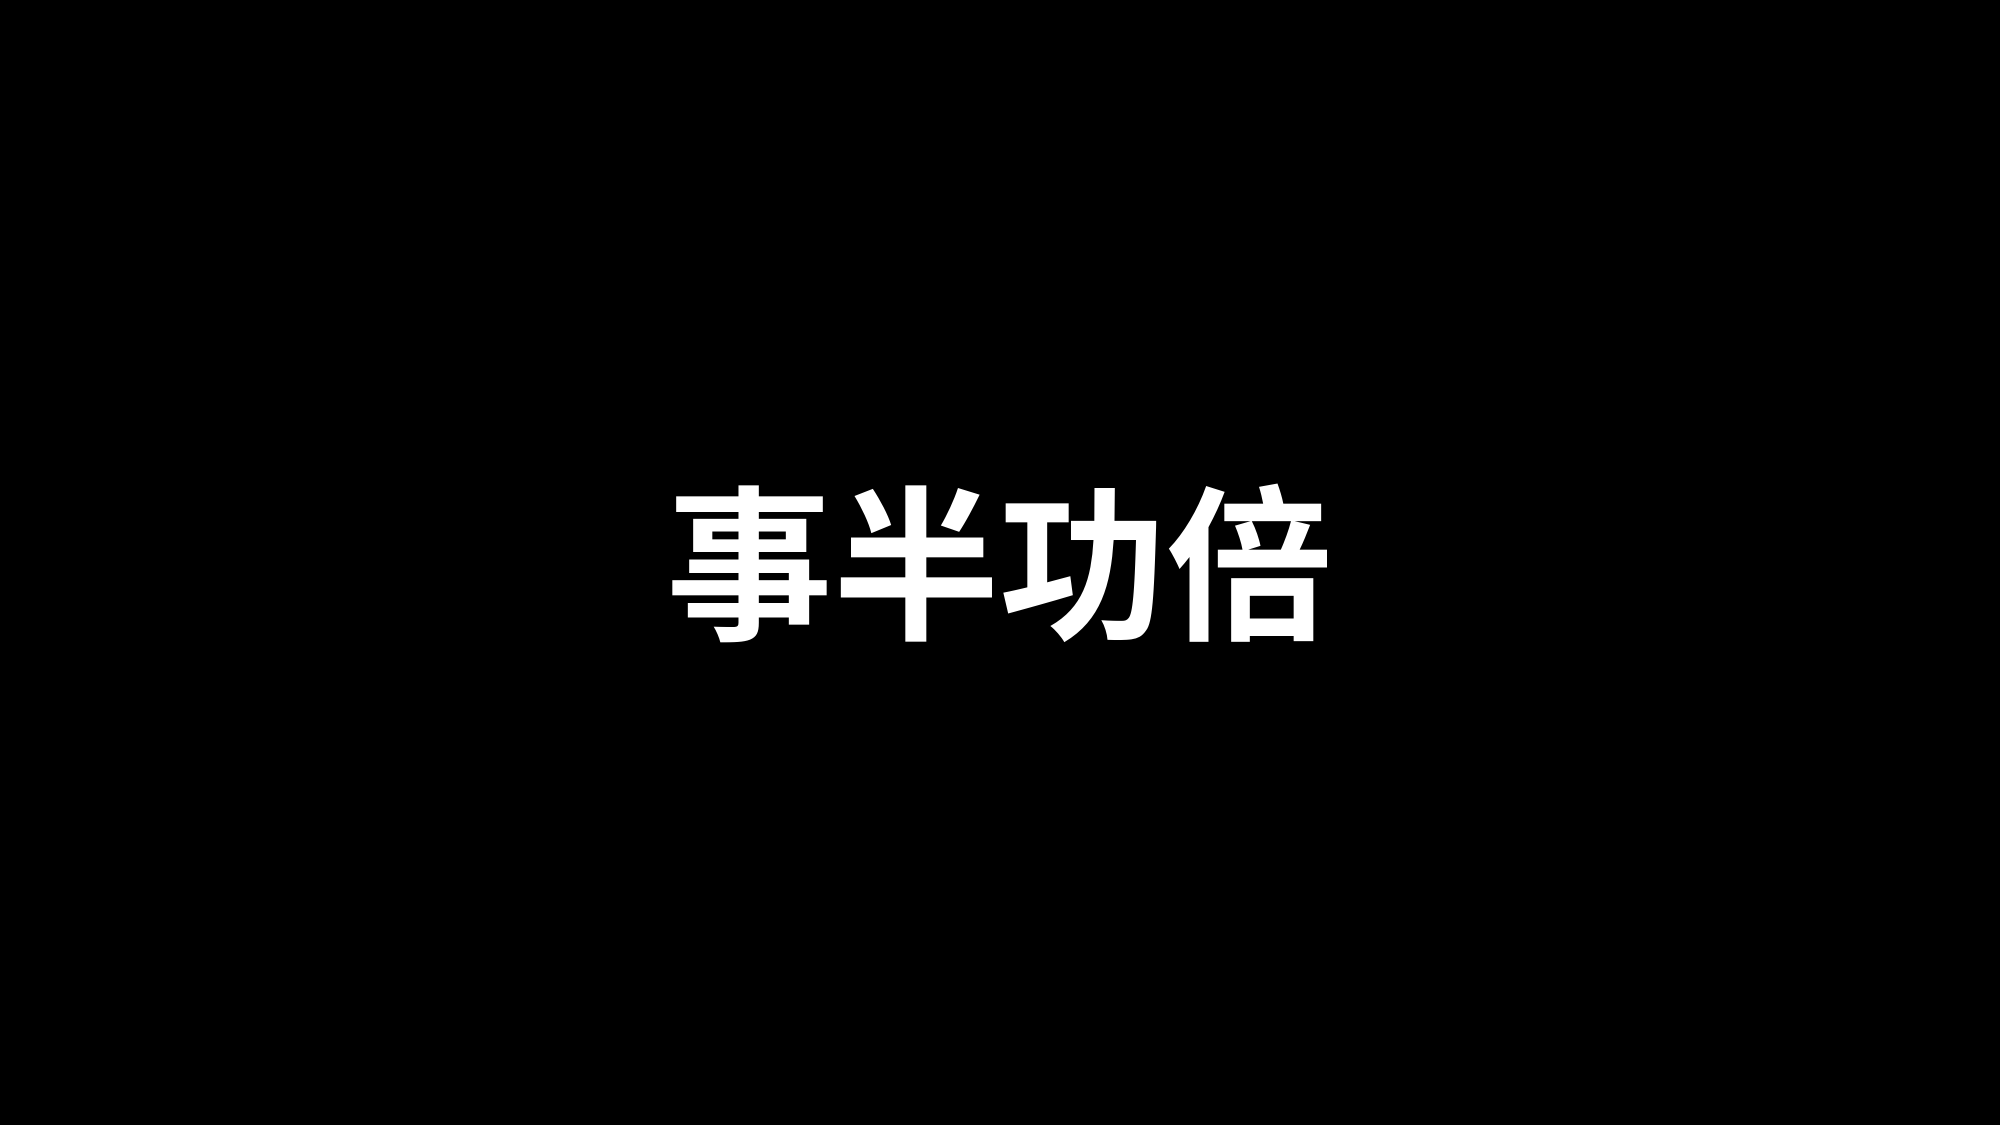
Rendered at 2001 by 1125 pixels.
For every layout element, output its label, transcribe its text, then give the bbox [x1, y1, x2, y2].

text_box 事半功倍 [322, 453, 1678, 669]
